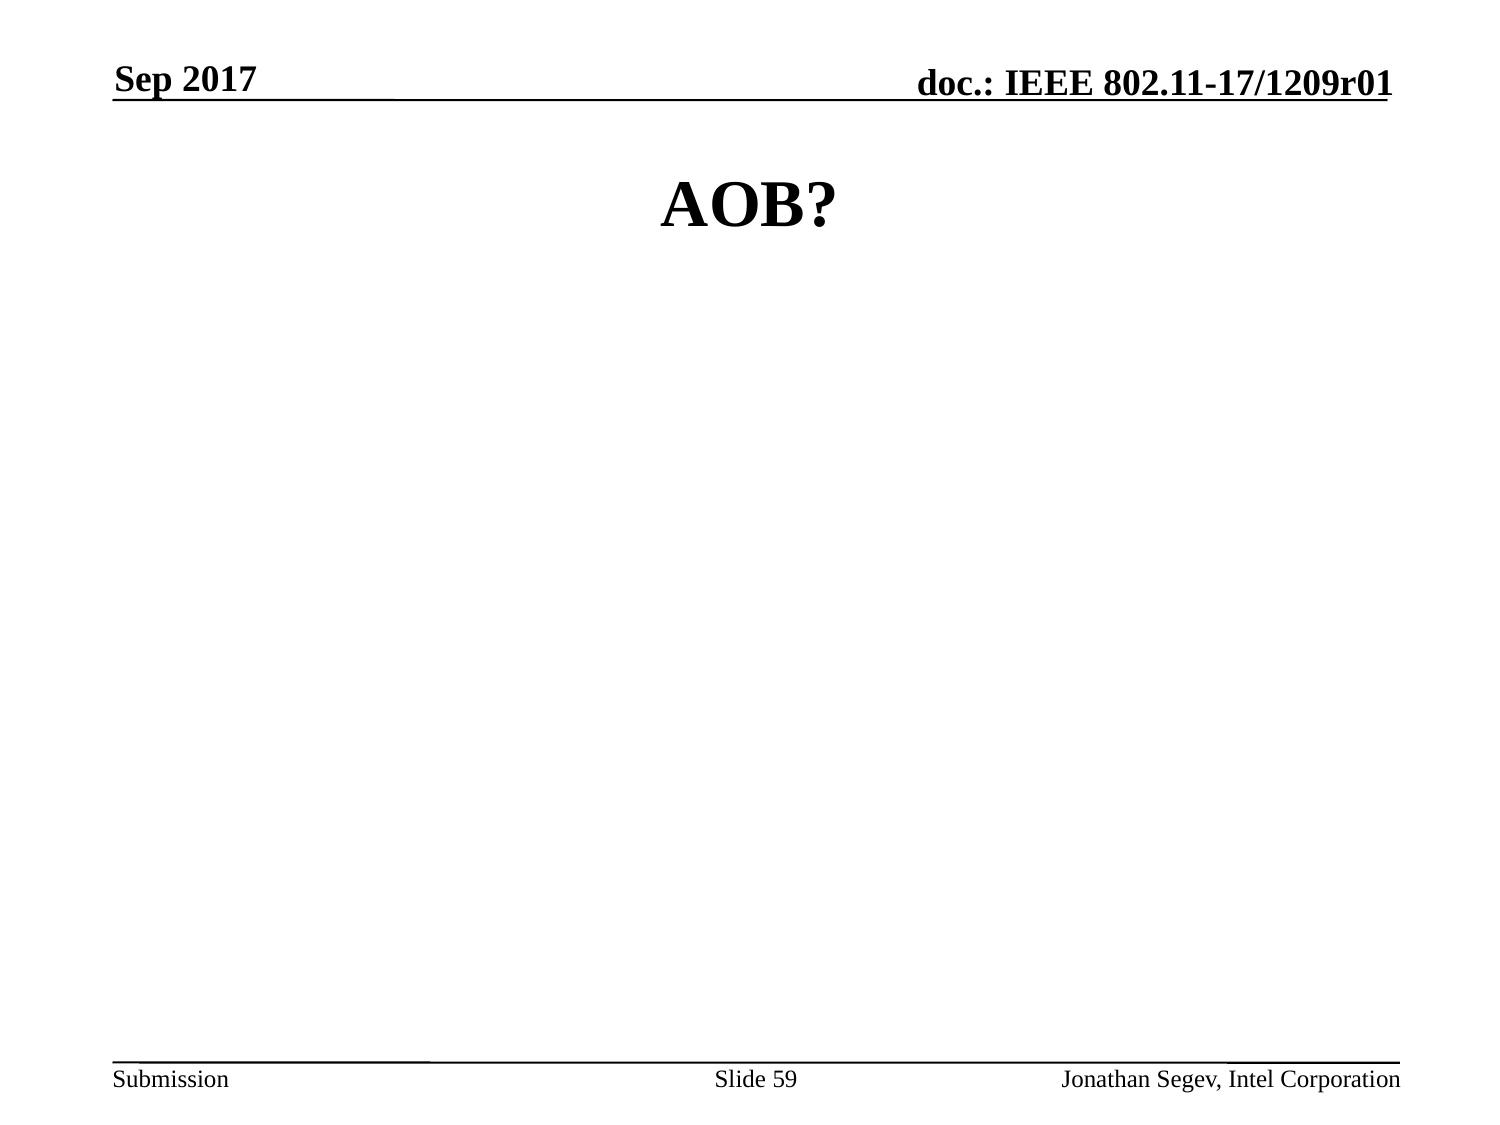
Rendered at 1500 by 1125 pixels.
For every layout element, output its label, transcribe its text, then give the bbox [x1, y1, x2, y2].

title AOB? [112, 112, 1388, 288]
footer Jonathan Segev, Intel Corporation [878, 1061, 1402, 1093]
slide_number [114, 54, 423, 100]
slide_number Slide 59 [712, 1061, 800, 1123]
